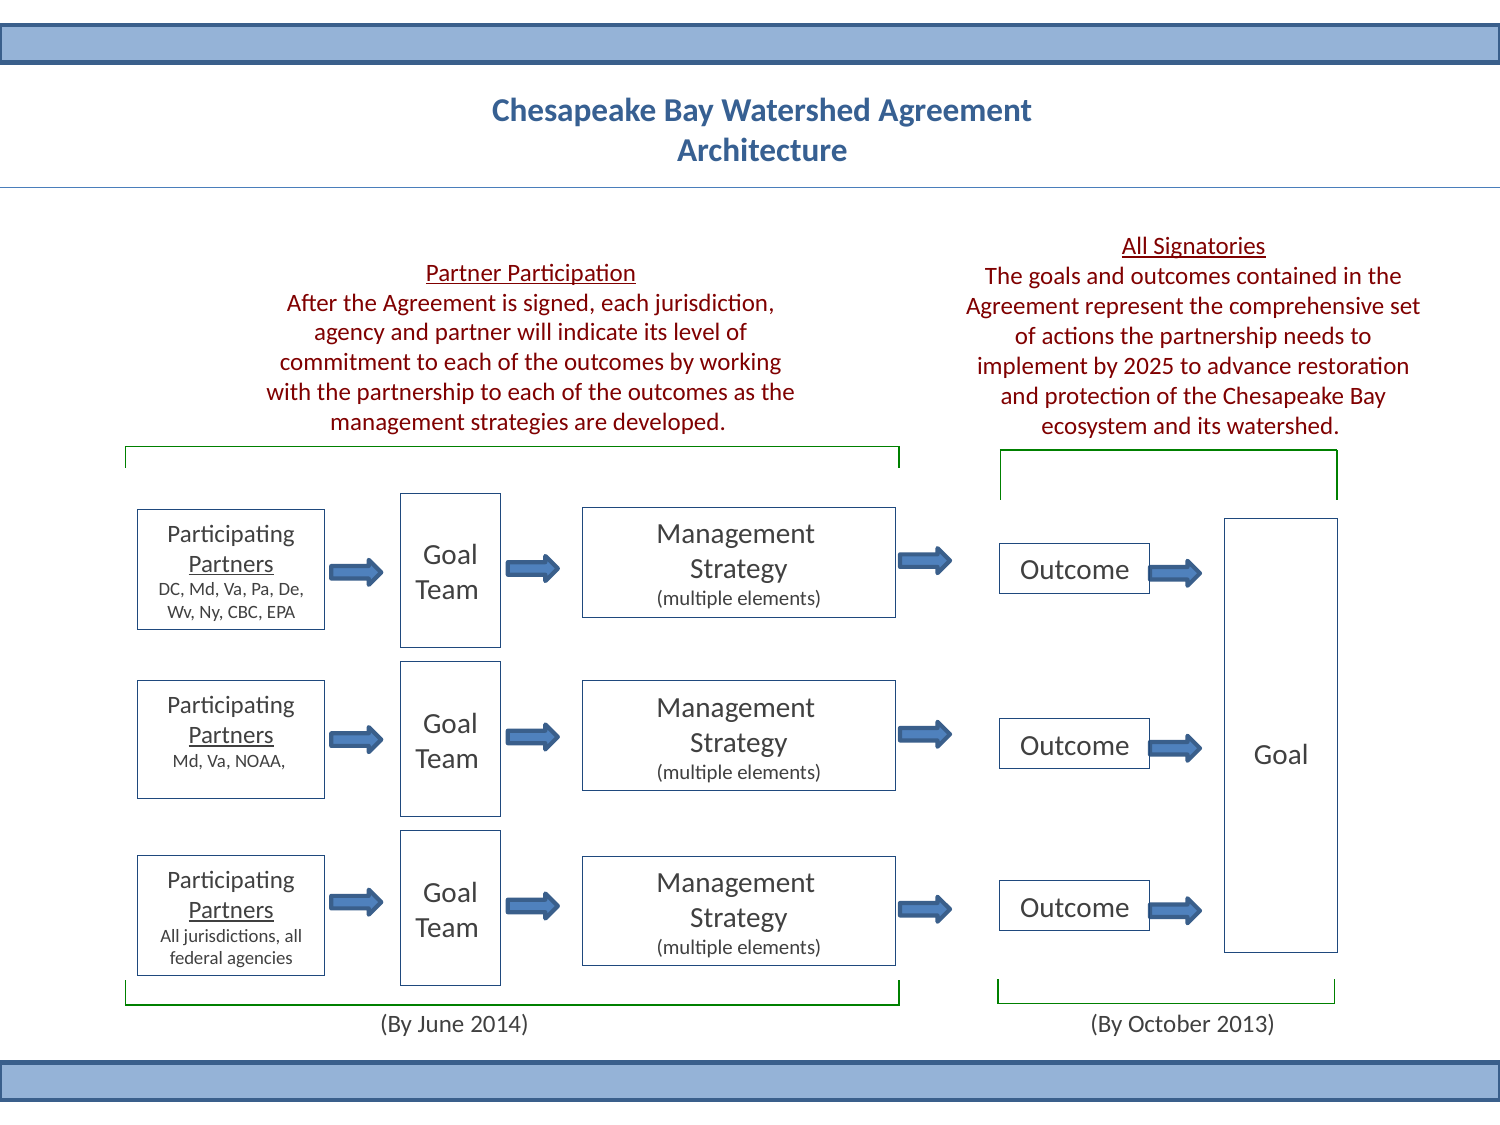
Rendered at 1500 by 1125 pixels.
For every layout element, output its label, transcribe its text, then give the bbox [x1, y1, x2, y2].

text_box Management Strategy (multiple elements) [582, 680, 896, 791]
text_box Goal Team [400, 830, 501, 978]
text_box (By June 2014) [333, 1014, 575, 1045]
text_box Management Strategy (multiple elements) [582, 507, 896, 618]
text_box [897, 546, 953, 576]
text_box (By October 2013) [1062, 1013, 1304, 1045]
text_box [999, 880, 1201, 932]
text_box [999, 543, 1201, 595]
text_box Participating Partners All jurisdictions, all federal agencies [137, 855, 325, 976]
text_box [505, 554, 560, 583]
text_box [505, 891, 560, 921]
text_box Chesapeake Bay Watershed Agreement Architecture [412, 80, 1113, 176]
text_box [0, 1060, 1500, 1102]
text_box Goal Team [400, 493, 501, 648]
text_box [897, 894, 953, 924]
text_box [505, 722, 560, 752]
text_box [329, 887, 384, 917]
text_box Management Strategy (multiple elements) [582, 856, 896, 966]
text_box [0, 23, 1500, 65]
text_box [124, 979, 901, 1006]
text_box [329, 557, 384, 587]
text_box Partner Participation After the Agreement is signed, each jurisdiction, agency and partner will indicate its level of commitment to each of the outcomes by working with the partnership to each of the outcomes as the management strategies are developed. [249, 248, 813, 444]
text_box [999, 718, 1201, 770]
text_box Participating Partners Md, Va, NOAA, [137, 680, 325, 799]
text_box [997, 978, 1336, 1004]
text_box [124, 446, 901, 469]
text_box Goal Team [400, 661, 501, 817]
text_box Goal [1224, 518, 1338, 953]
text_box [897, 719, 953, 749]
text_box Participating Partners DC, Md, Va, Pa, De, Wv, Ny, CBC, EPA [137, 509, 325, 630]
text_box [999, 449, 1338, 501]
text_box [329, 725, 384, 755]
text_box All Signatories The goals and outcomes contained in the Agreement represent the comprehensive set of actions the partnership needs to implement by 2025 to advance restoration and protection of the Chesapeake Bay ecosystem and its watershed. [950, 222, 1438, 447]
